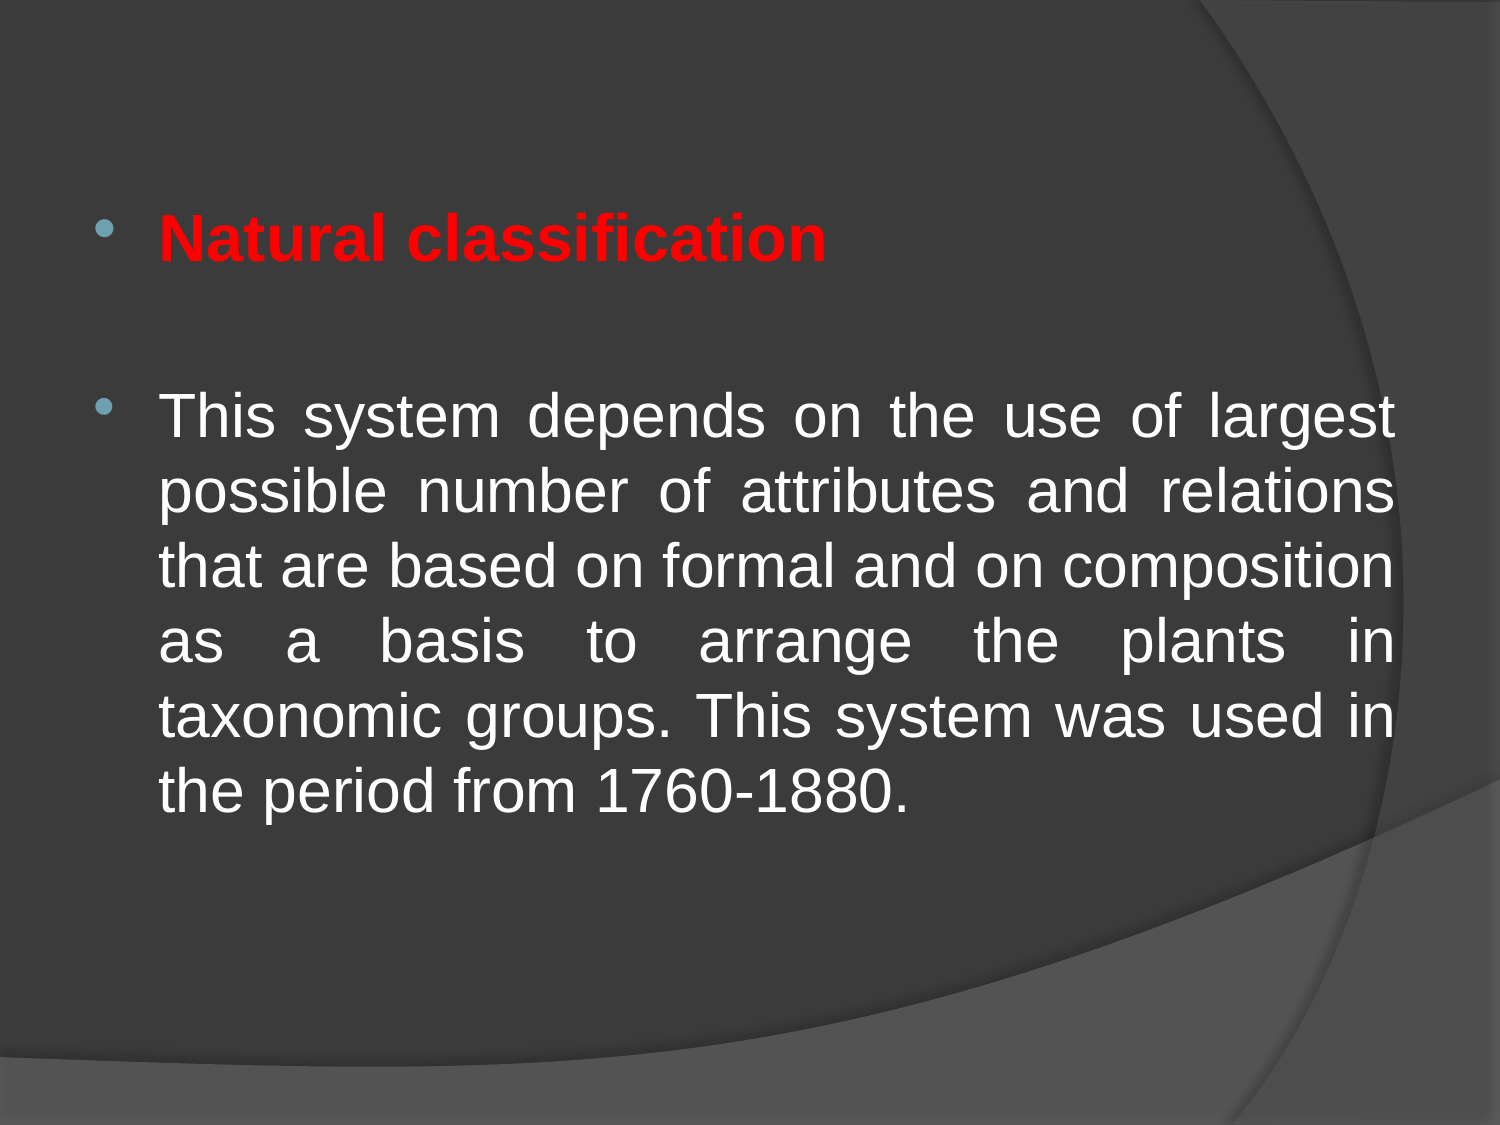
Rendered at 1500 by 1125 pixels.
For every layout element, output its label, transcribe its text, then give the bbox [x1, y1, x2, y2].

list Natural classification This system depends on the use of largest possible number of attributes and relations that are based on formal and on composition as a basis to arrange the plants in taxonomic groups. This system was used in the period from 1760-1880. [75, 187, 1413, 1005]
